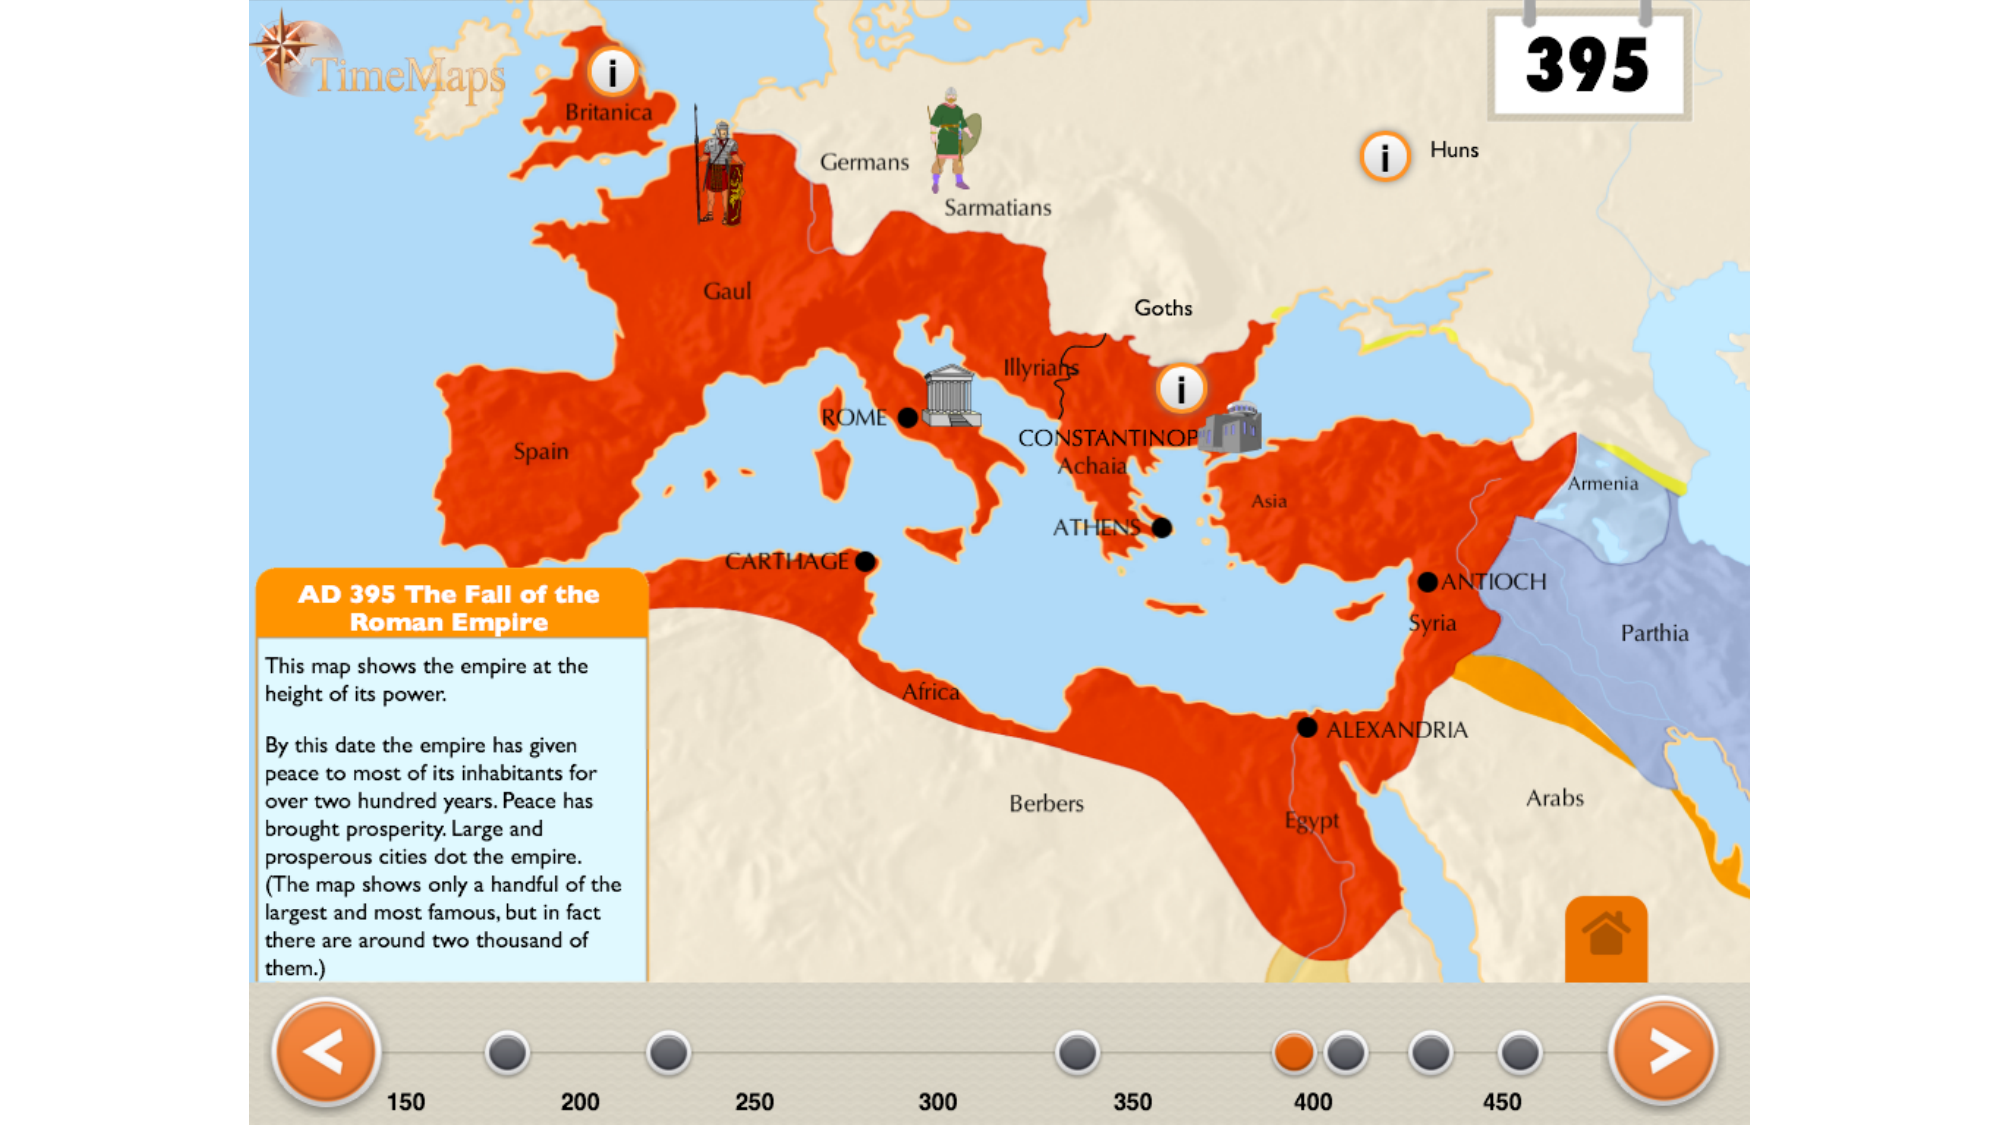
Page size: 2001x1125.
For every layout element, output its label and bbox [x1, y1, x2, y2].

picture [249, 0, 1750, 1125]
